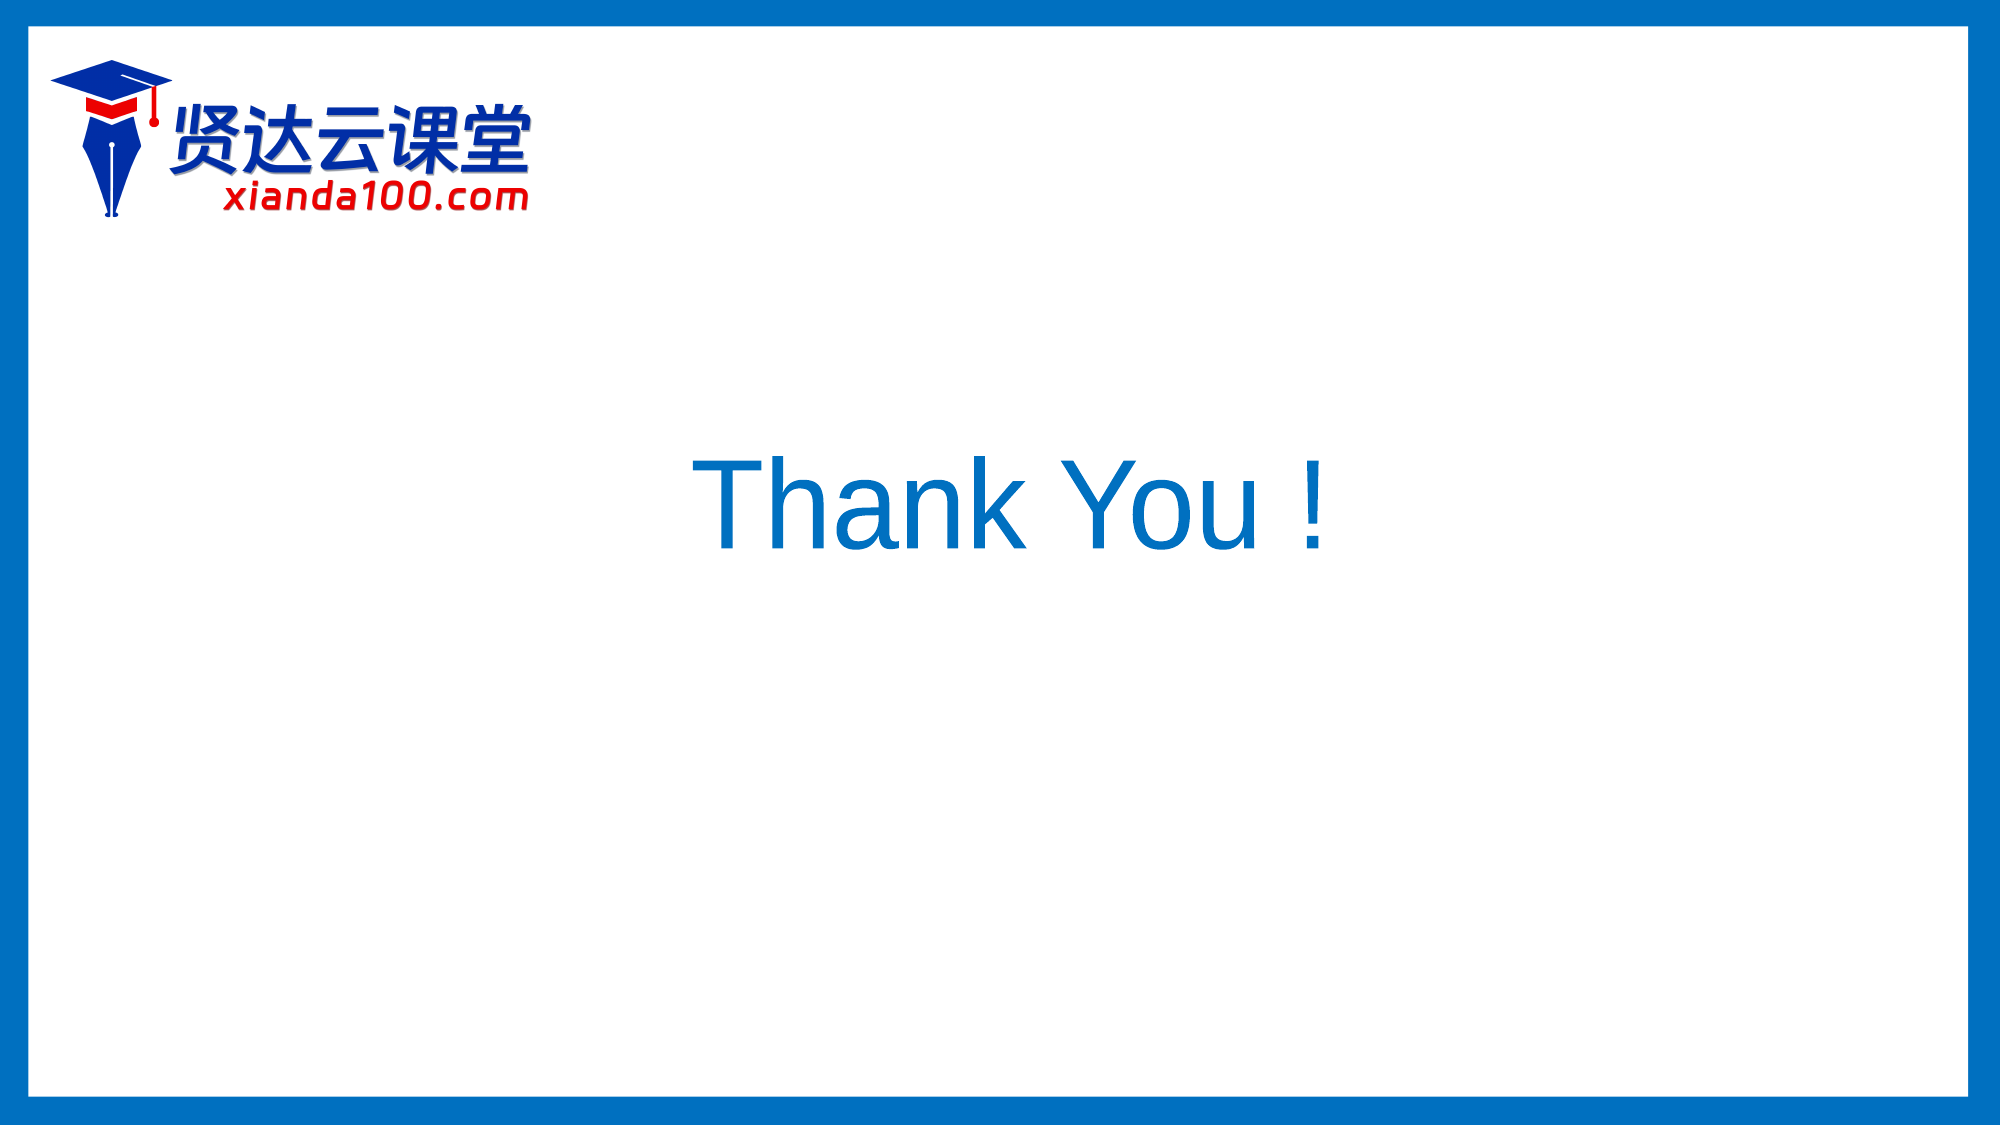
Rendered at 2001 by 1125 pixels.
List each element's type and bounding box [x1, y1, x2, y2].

picture [31, 30, 570, 256]
